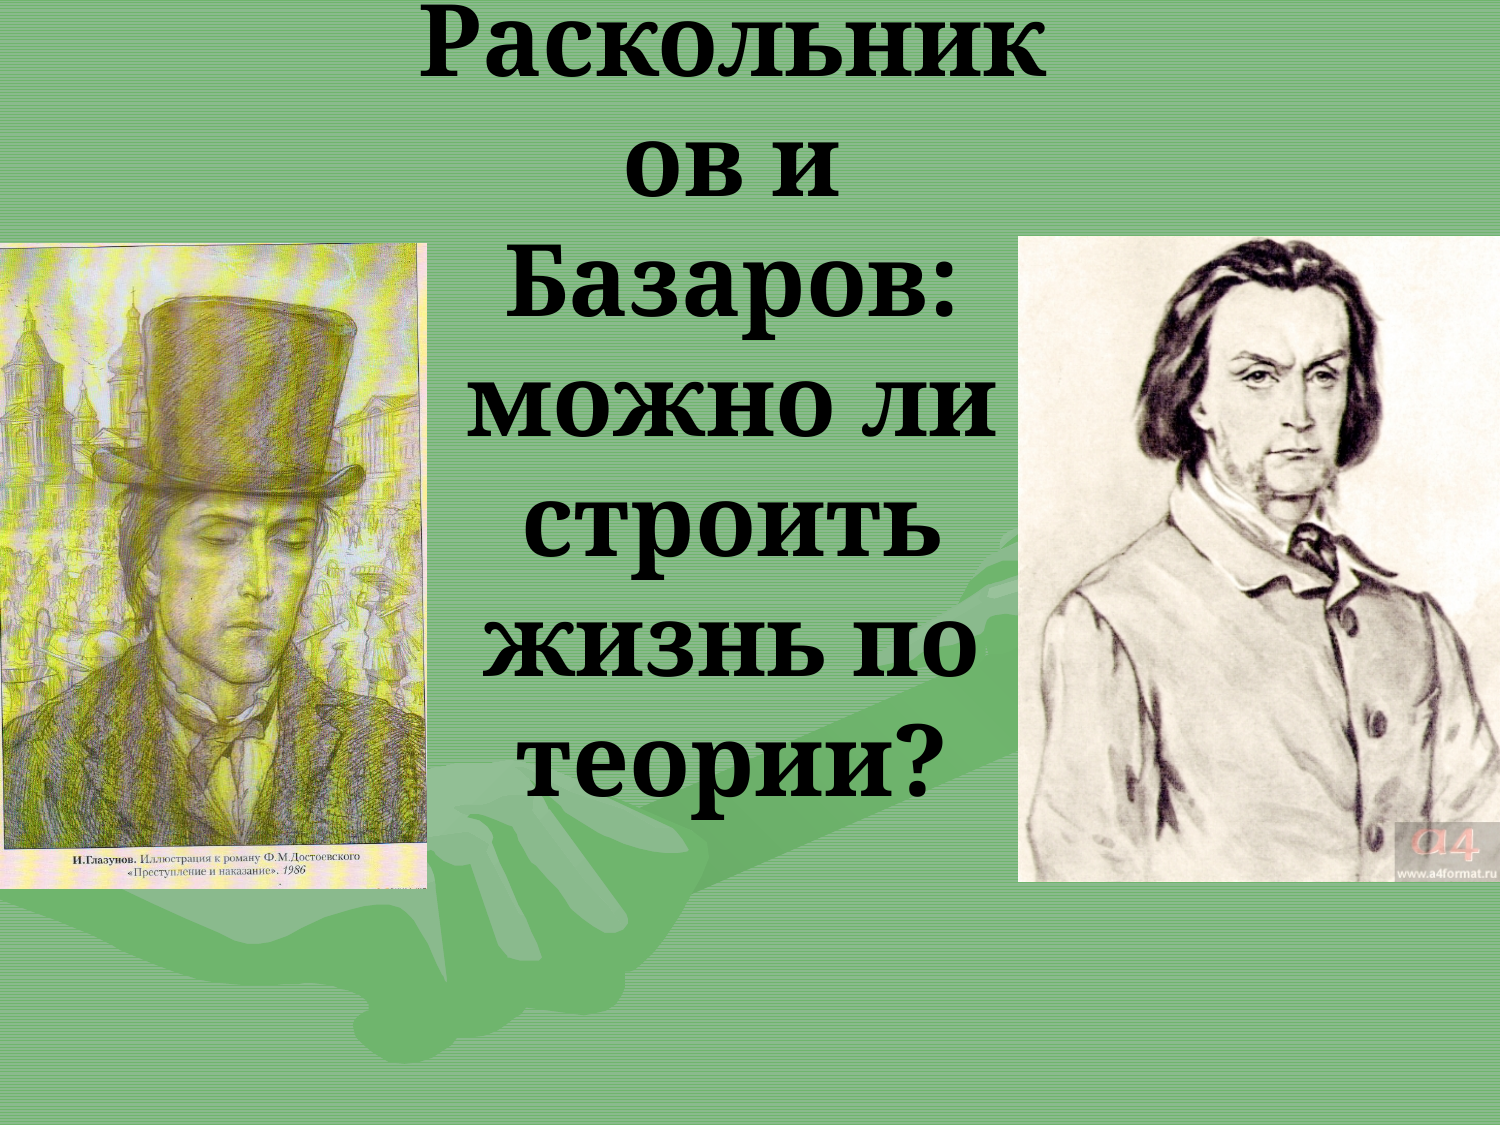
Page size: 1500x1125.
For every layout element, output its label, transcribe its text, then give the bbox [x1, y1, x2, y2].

picture [1017, 235, 1500, 882]
title Раскольников и Базаров: можно ли строить жизнь по теории? [430, 538, 1012, 824]
picture [0, 243, 427, 889]
